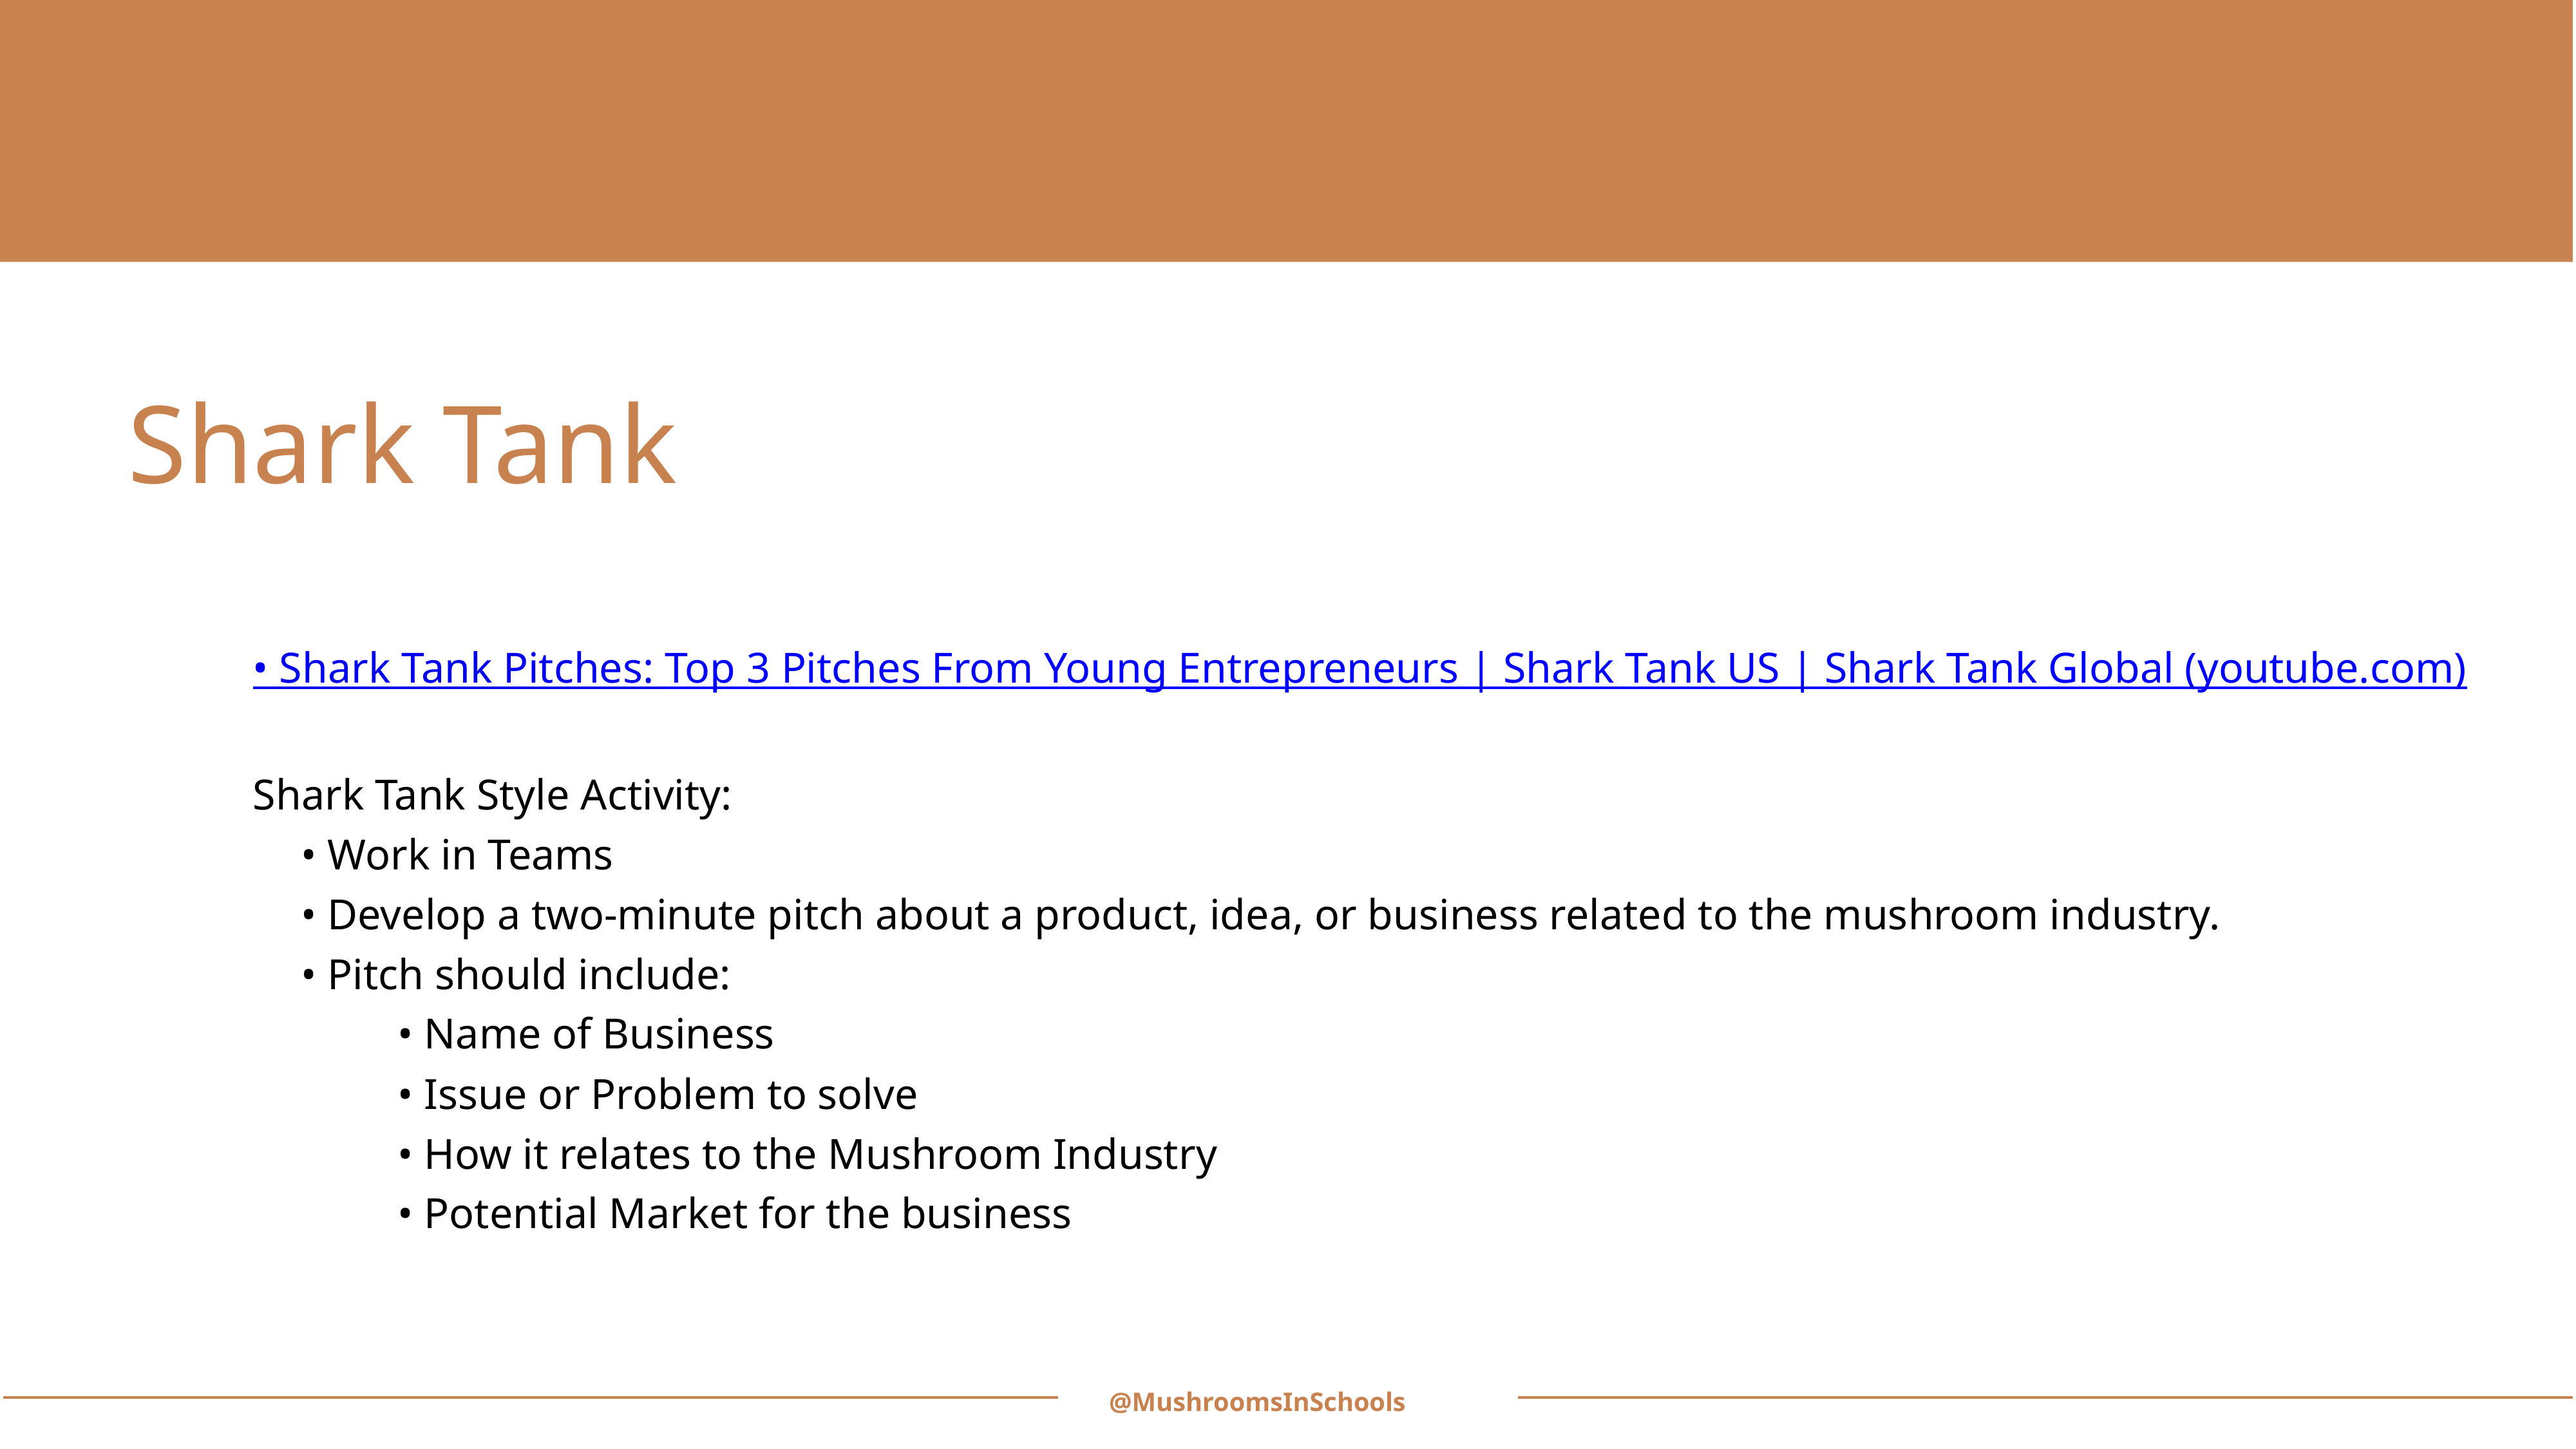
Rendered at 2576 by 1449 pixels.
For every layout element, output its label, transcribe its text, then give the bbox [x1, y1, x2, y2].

text_box Shark Tank [122, 370, 683, 510]
text_box • Shark Tank Pitches: Top 3 Pitches From Young Entrepreneurs | Shark Tank US | Shark Tank Global (youtube.com) Shark Tank Style Activity: • Work in Teams • Develop a two-minute pitch about a product, idea, or business related to the mushroom industry. • Pitch should include: • Name of Business • Issue or Problem to solve • How it relates to the Mushroom Industry • Potential Market for the business [247, 625, 2561, 1242]
text_box [0, 0, 2573, 262]
text_box @MushroomsInSchools [1103, 1359, 1473, 1423]
